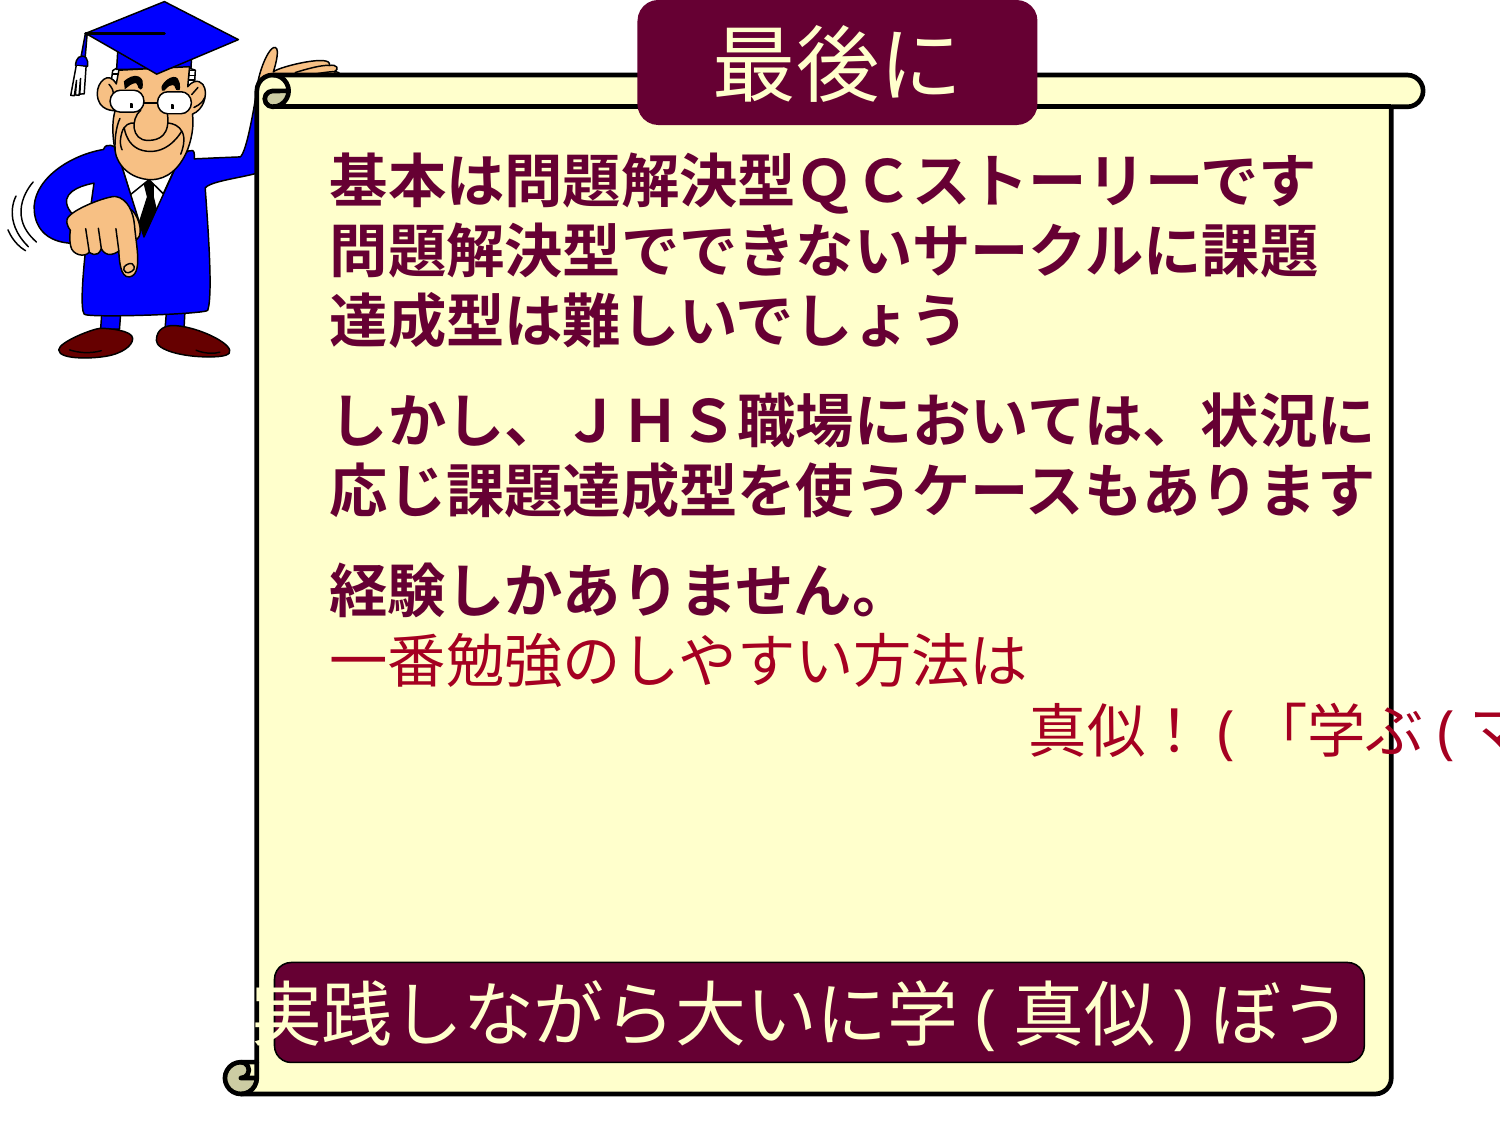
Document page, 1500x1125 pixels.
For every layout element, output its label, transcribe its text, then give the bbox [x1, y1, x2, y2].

text_box 最後に [637, 0, 1038, 126]
text_box 実践しながら大いに学(真似)ぼう! [274, 962, 1365, 1063]
picture [0, 0, 351, 363]
text_box 基本は問題解決型ＱＣストーリーです 問題解決型でできないサークルに課題 達成型は難しいでしょう しかし、ＪＨＳ職場においては、状況に 応じ課題達成型を使うケースもあります 経験しかありません。 一番勉強のしやすい方法は 真似！(「学ぶ(マネブ)」） [224, 74, 1424, 1094]
